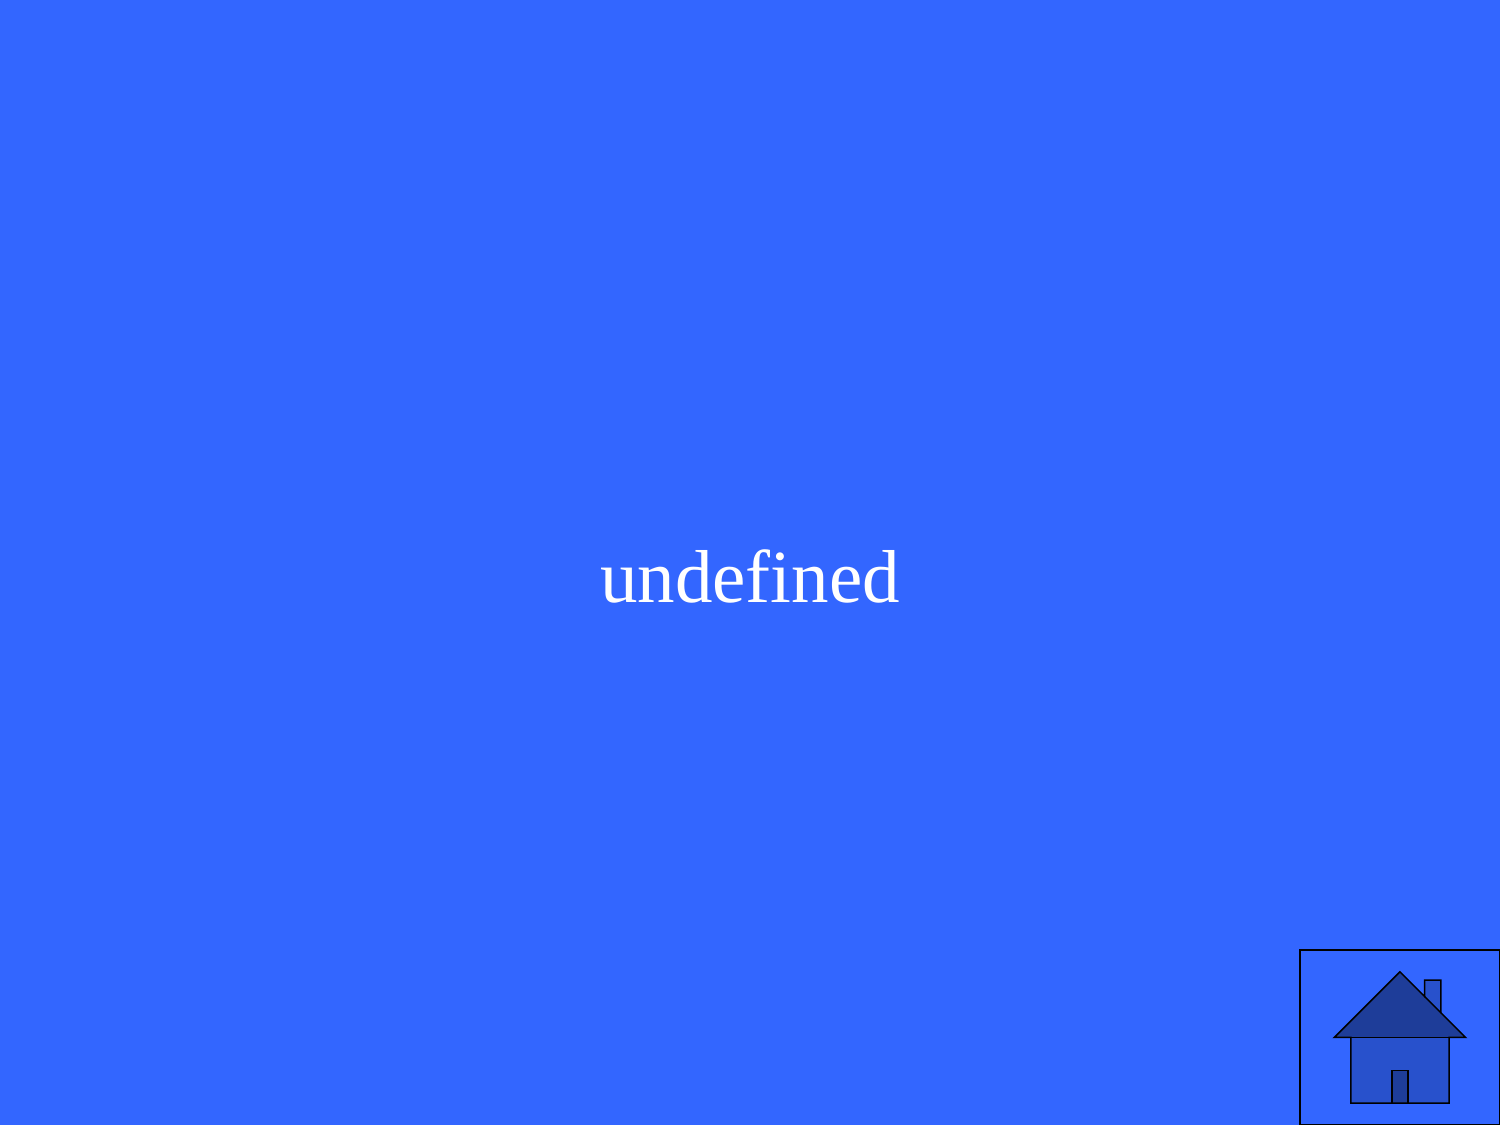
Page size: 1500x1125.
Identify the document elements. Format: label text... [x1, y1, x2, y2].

text_box [1299, 950, 1500, 1125]
text_box undefined [237, 520, 1263, 625]
text_box [1149, 899, 1500, 1125]
